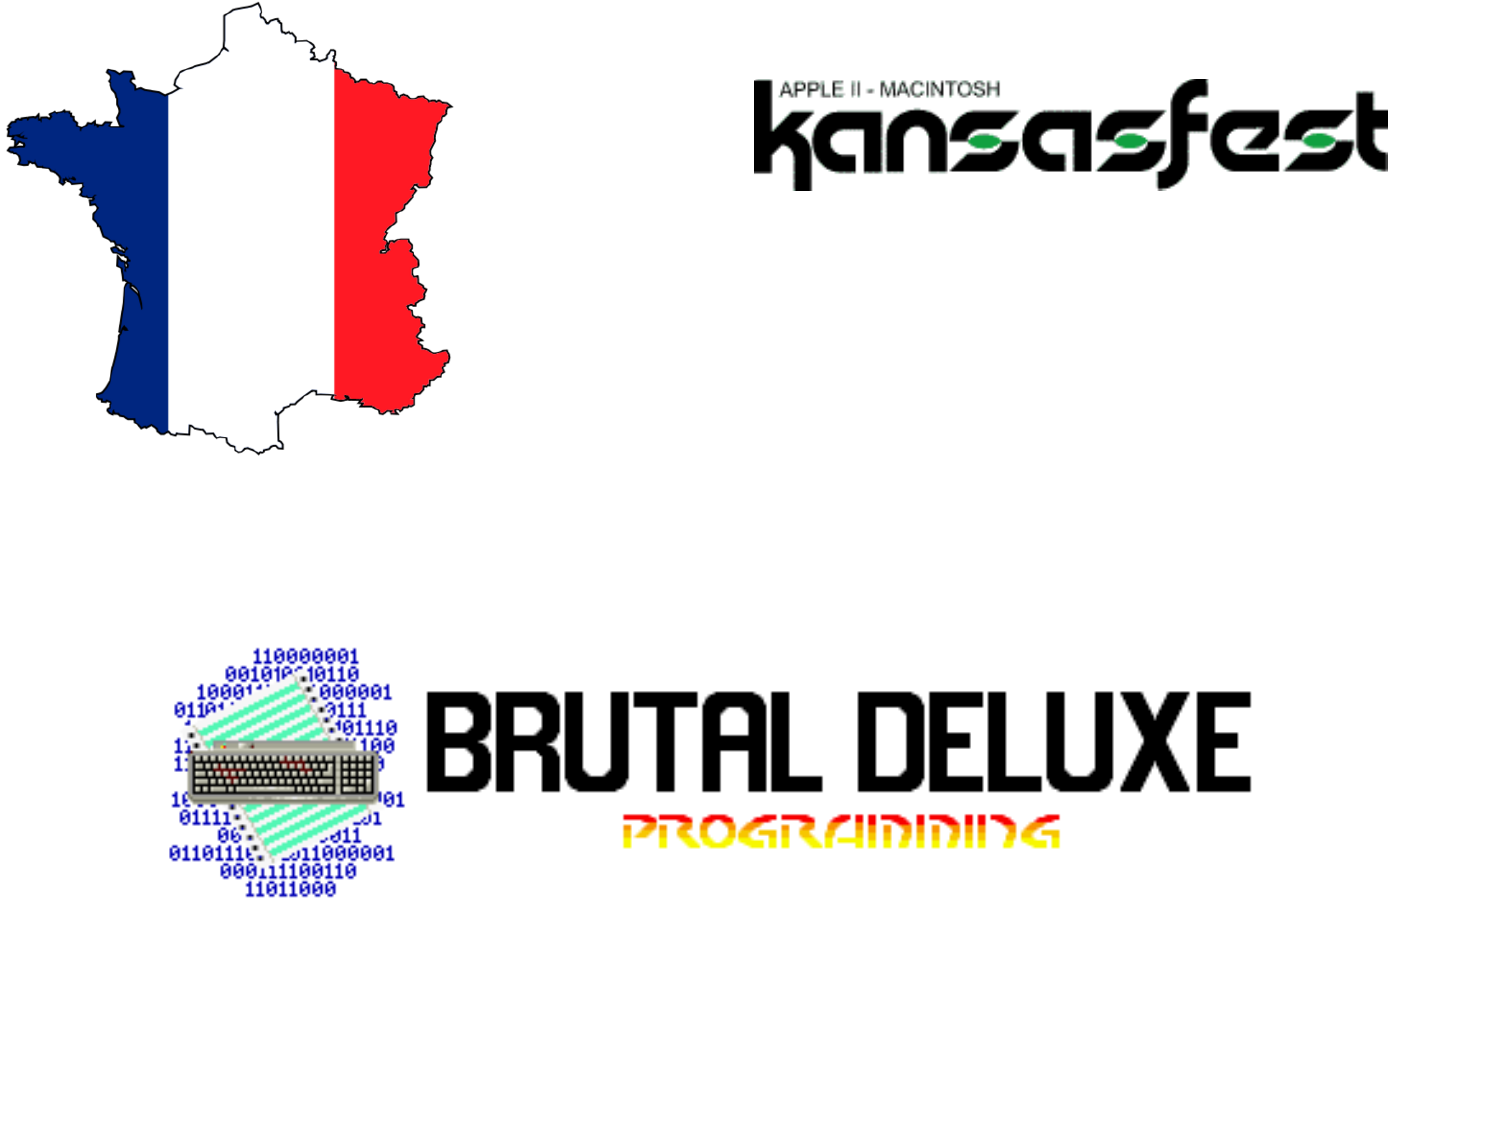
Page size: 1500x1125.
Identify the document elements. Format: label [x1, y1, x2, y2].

picture [0, 0, 455, 467]
picture [753, 79, 1388, 191]
picture [168, 536, 1259, 1008]
